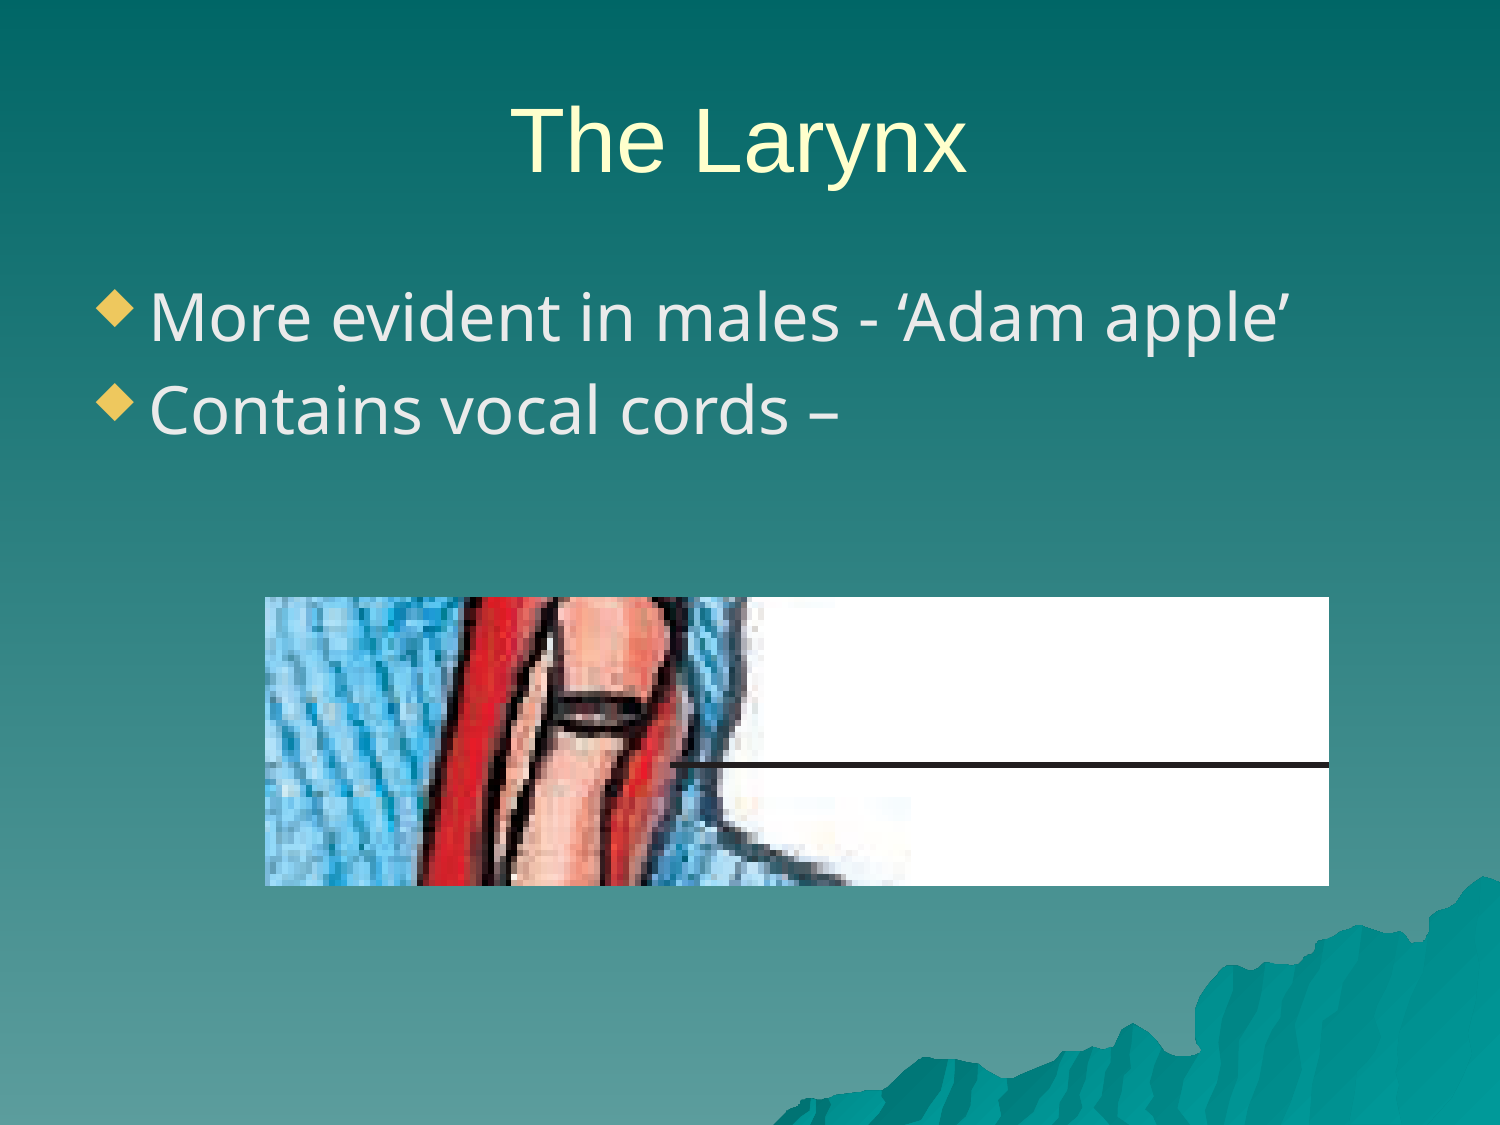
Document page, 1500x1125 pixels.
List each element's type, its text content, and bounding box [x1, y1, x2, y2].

picture [265, 597, 1329, 886]
list More evident in males - ‘Adam apple’ Contains vocal cords – [76, 266, 1428, 1011]
title The Larynx [76, 42, 1428, 230]
